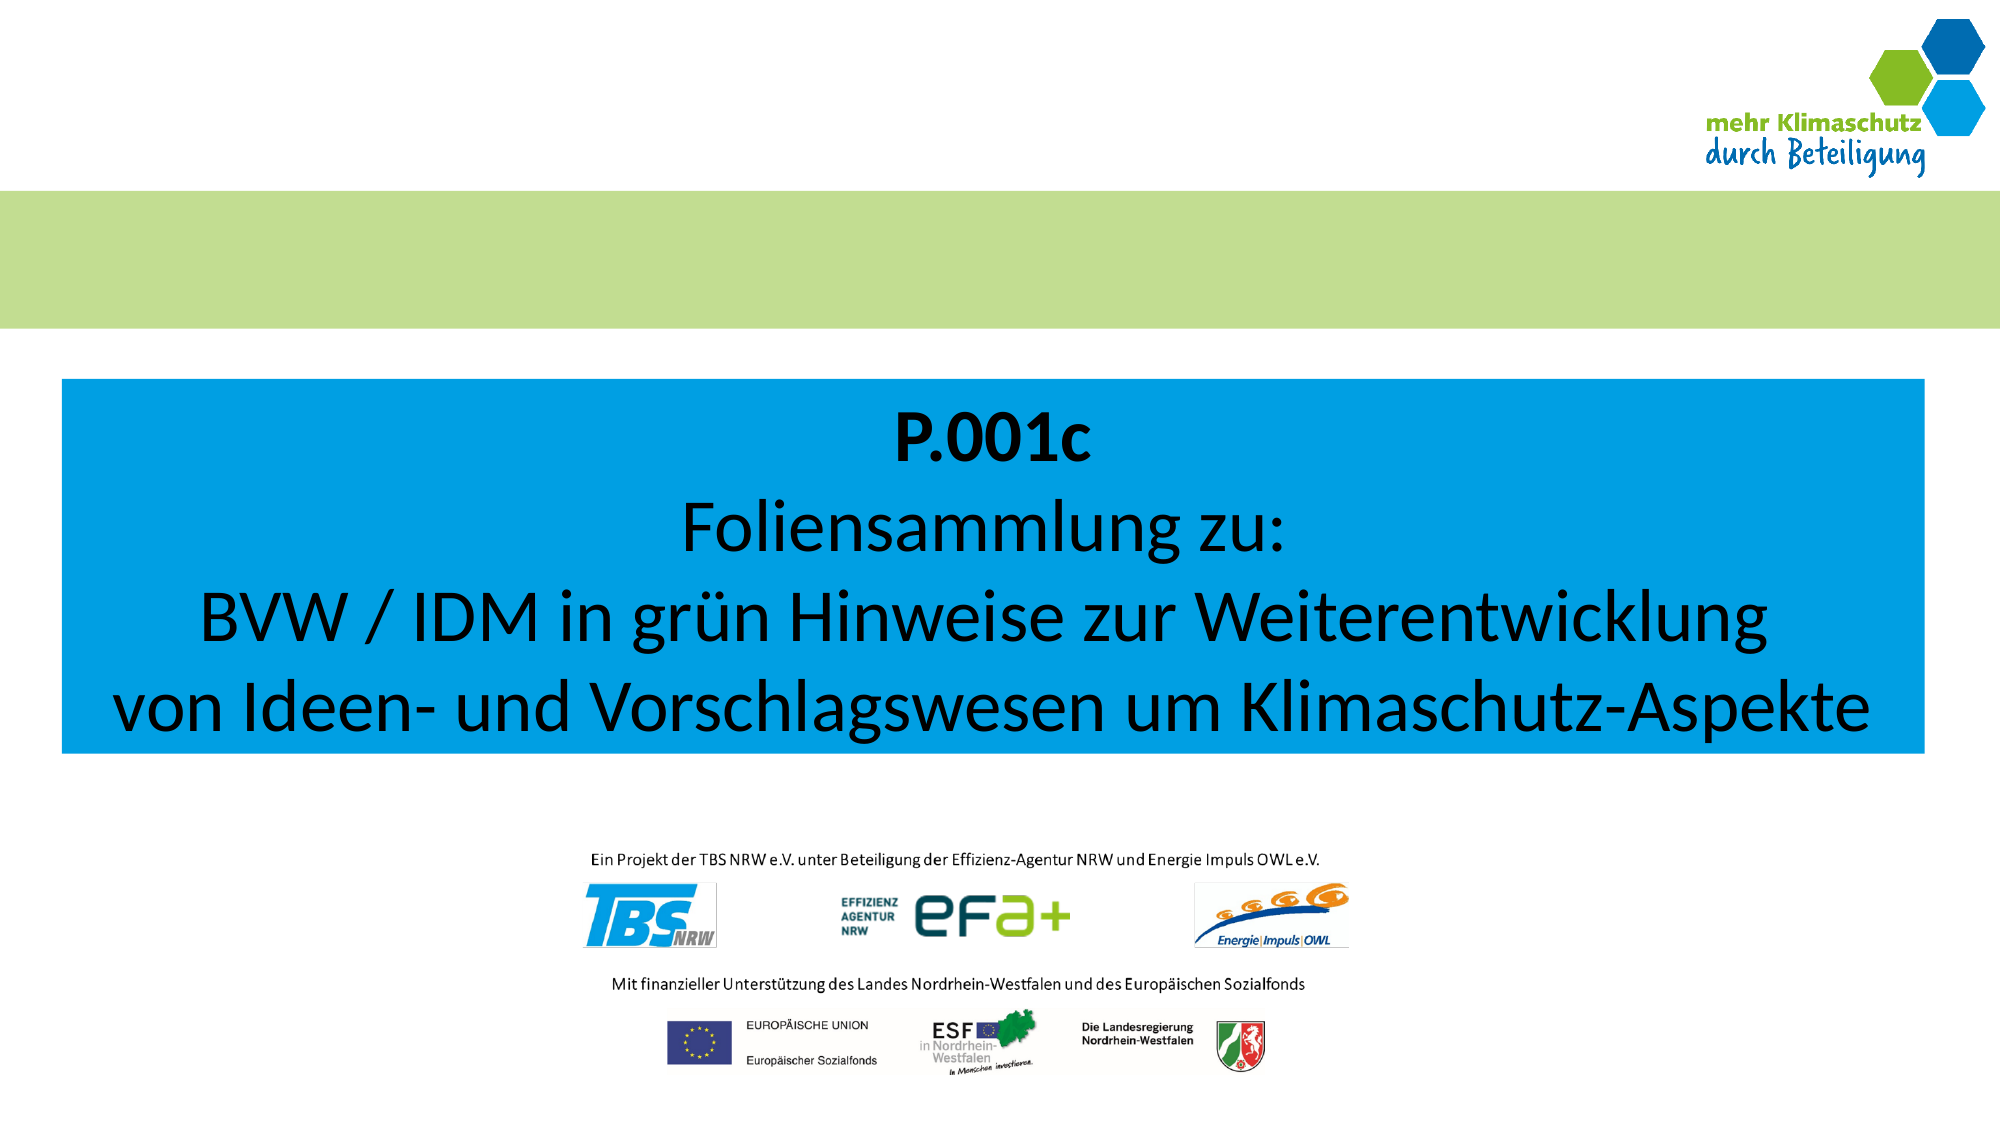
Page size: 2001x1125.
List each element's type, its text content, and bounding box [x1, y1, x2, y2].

text_box P.001c Foliensammlung zu: BVW / IDM in grün Hinweise zur Weiterentwicklung von Ideen- und Vorschlagswesen um Klimaschutz-Aspekte [61, 378, 1925, 754]
picture [1694, 9, 1998, 187]
picture [579, 842, 1349, 1075]
